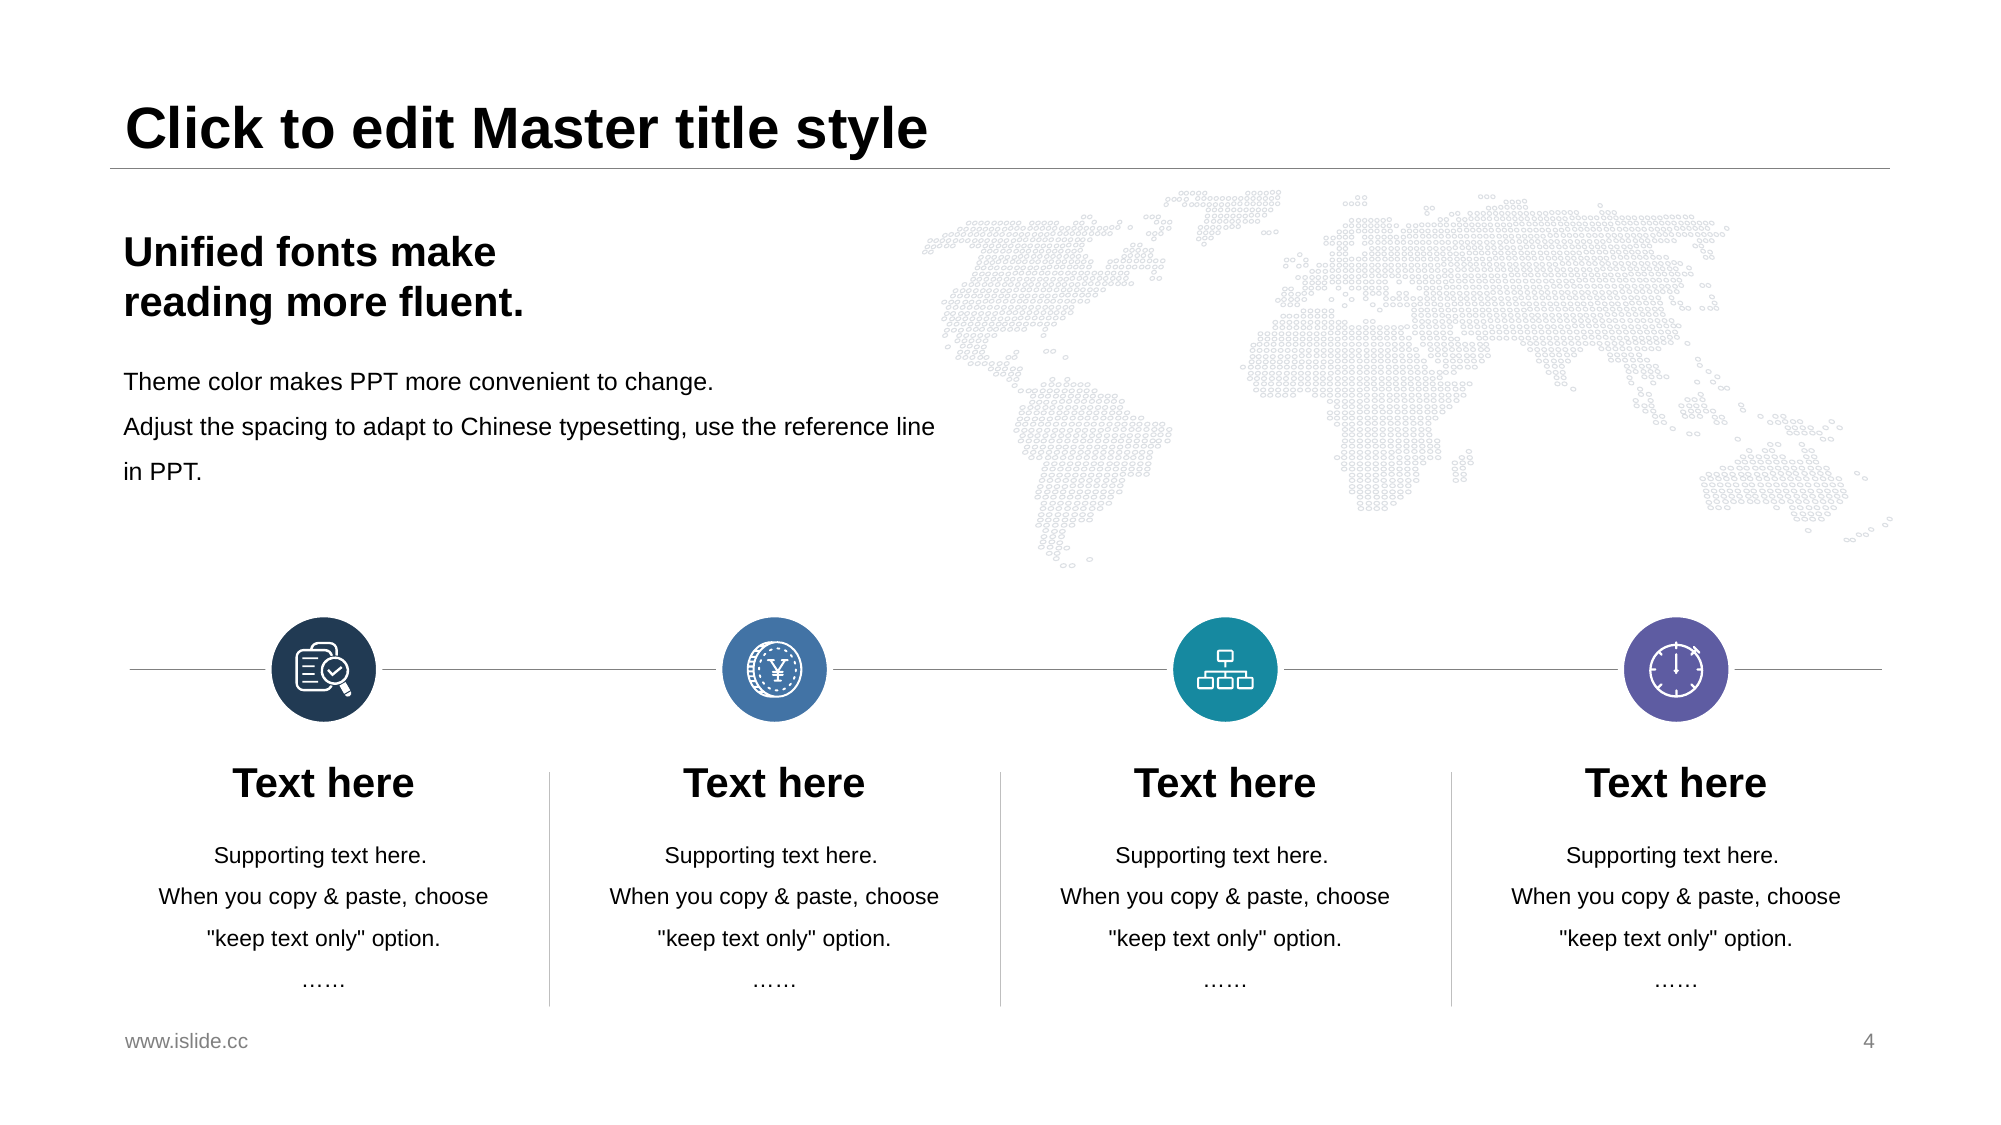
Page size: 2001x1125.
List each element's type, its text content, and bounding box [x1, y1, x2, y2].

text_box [108, 190, 1893, 1032]
title Click to edit Master title style [109, 0, 1890, 169]
slide_number 4 [1412, 1032, 1890, 1058]
footer www.islide.cc [109, 1032, 790, 1058]
